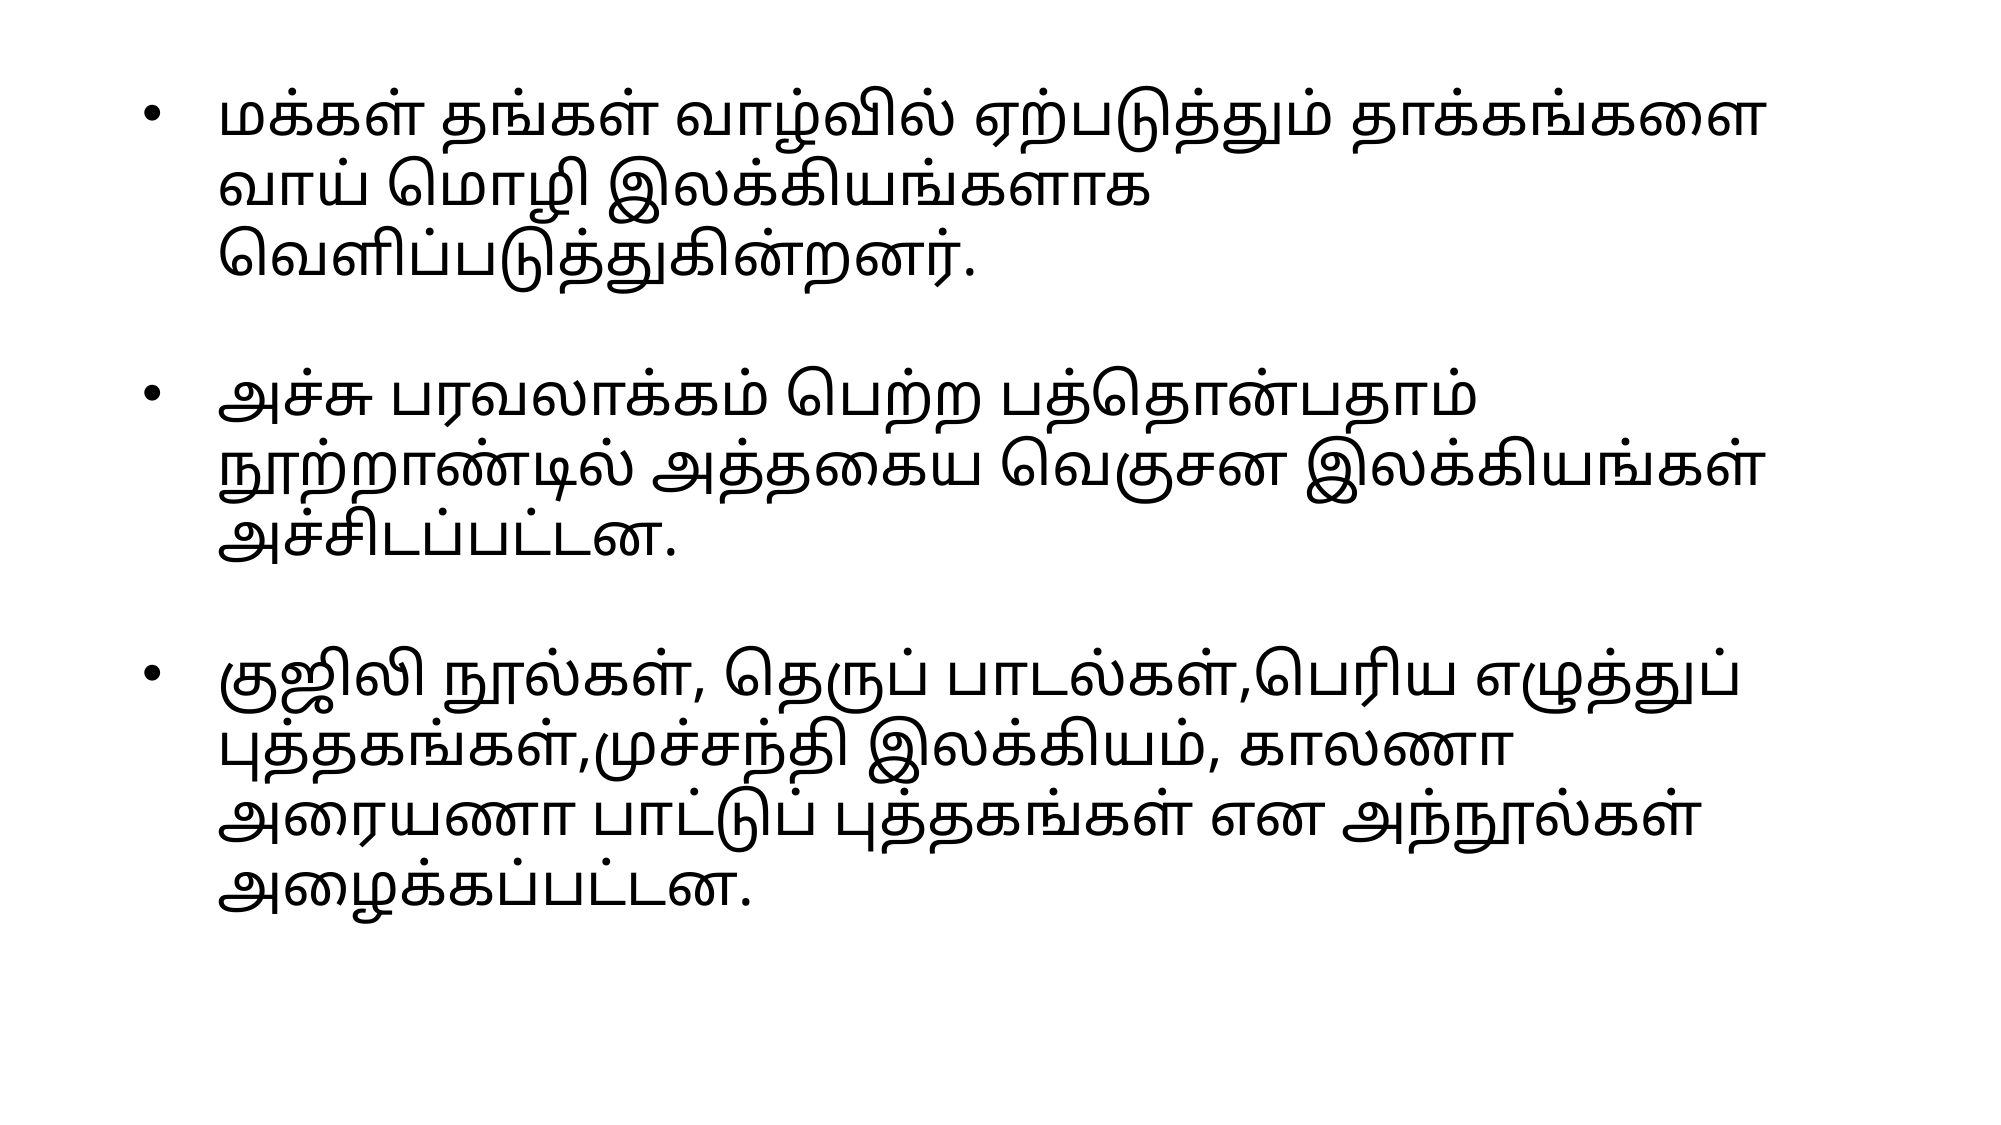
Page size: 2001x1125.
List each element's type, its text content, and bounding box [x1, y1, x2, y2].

text_box மக்கள் தங்கள் வாழ்வில் ஏற்படுத்தும் தாக்கங்களை வாய் மொழி இலக்கியங்களாக வெளிப்படுத்துகின்றனர். அச்சு பரவலாக்கம் பெற்ற பத்தொன்பதாம் நூற்றாண்டில் அத்தகைய வெகுசன இலக்கியங்கள் அச்சிடப்பட்டன. குஜிலி நூல்கள், தெருப் பாடல்கள்,பெரிய எழுத்துப் புத்தகங்கள்,முச்சந்தி இலக்கியம், காலணா அரையணா பாட்டுப் புத்தகங்கள் என அந்நூல்கள் அழைக்கப்பட்டன. [127, 70, 1873, 925]
